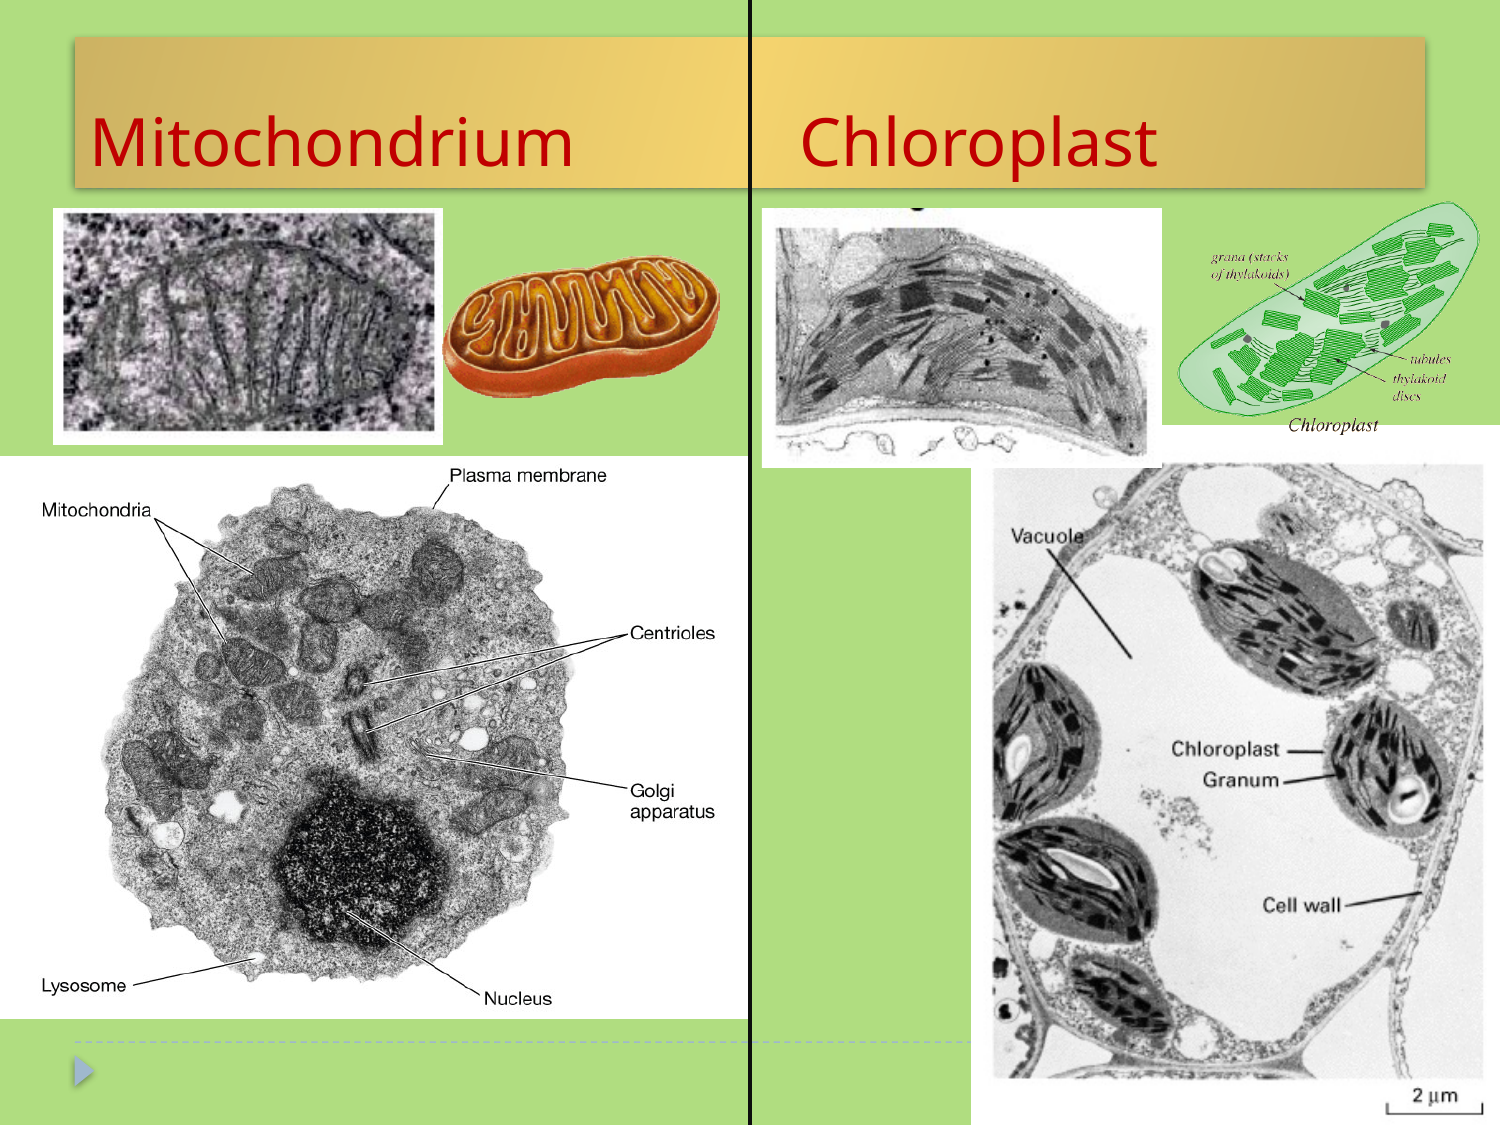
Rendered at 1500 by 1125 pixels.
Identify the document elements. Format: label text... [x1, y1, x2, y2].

title Mitochondrium Chloroplast [755, 37, 1425, 188]
picture [52, 207, 721, 445]
title Mitochondrium Chloroplast [75, 37, 744, 188]
picture [0, 455, 749, 1019]
picture [761, 195, 1500, 1125]
